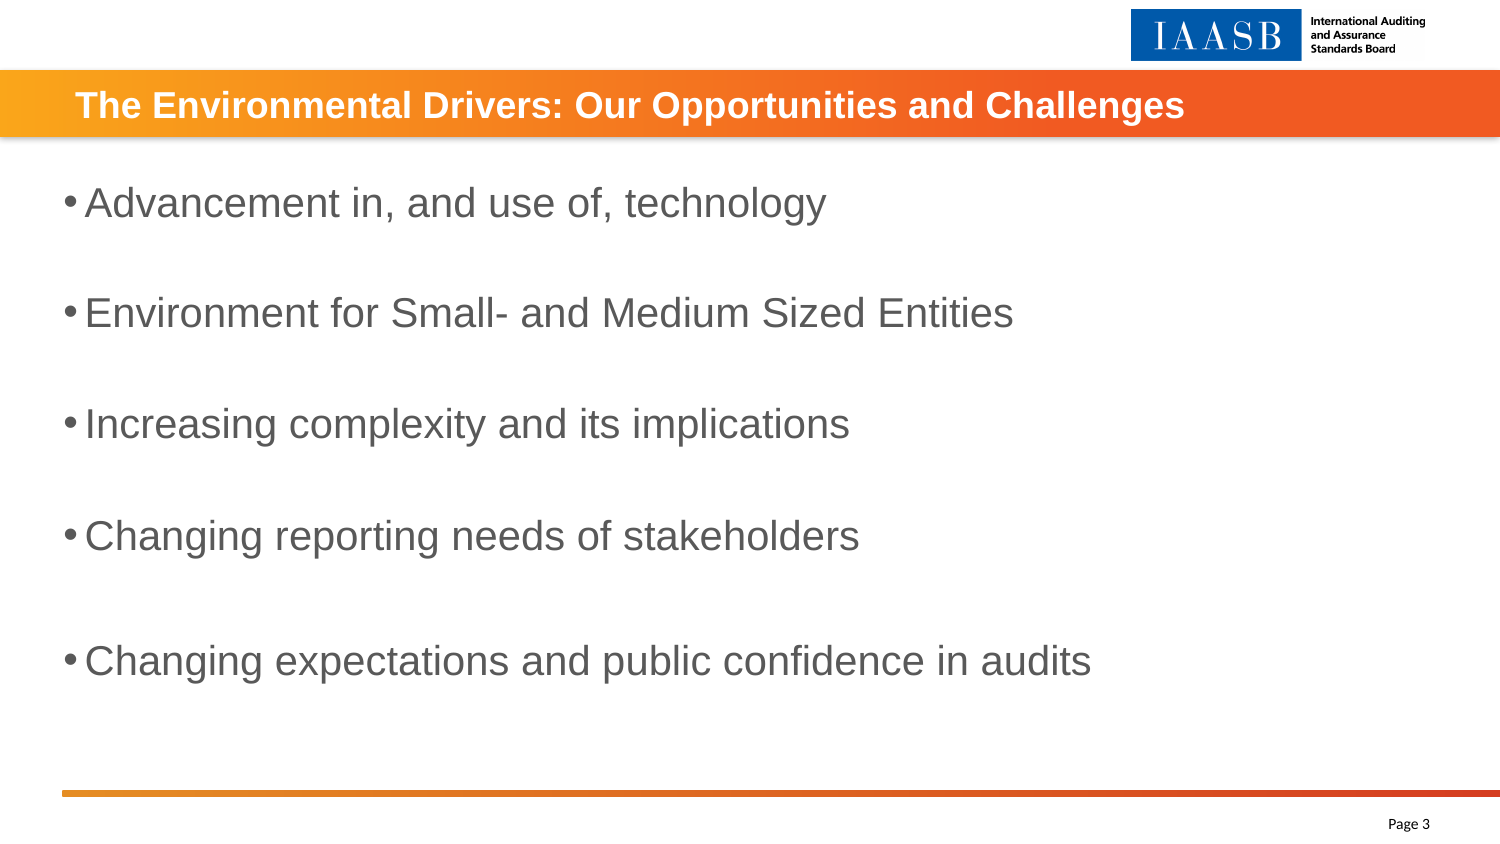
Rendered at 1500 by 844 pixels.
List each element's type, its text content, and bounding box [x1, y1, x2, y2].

title The Environmental Drivers: Our Opportunities and Challenges [75, 70, 1425, 137]
list Advancement in, and use of, technology Environment for Small- and Medium Sized Entities Increasing complexity and its implications Changing reporting needs of stakeholders Changing expectations and public confidence in audits [63, 178, 1448, 745]
slide_number Page 3 [1351, 802, 1431, 844]
picture [1131, 9, 1425, 61]
